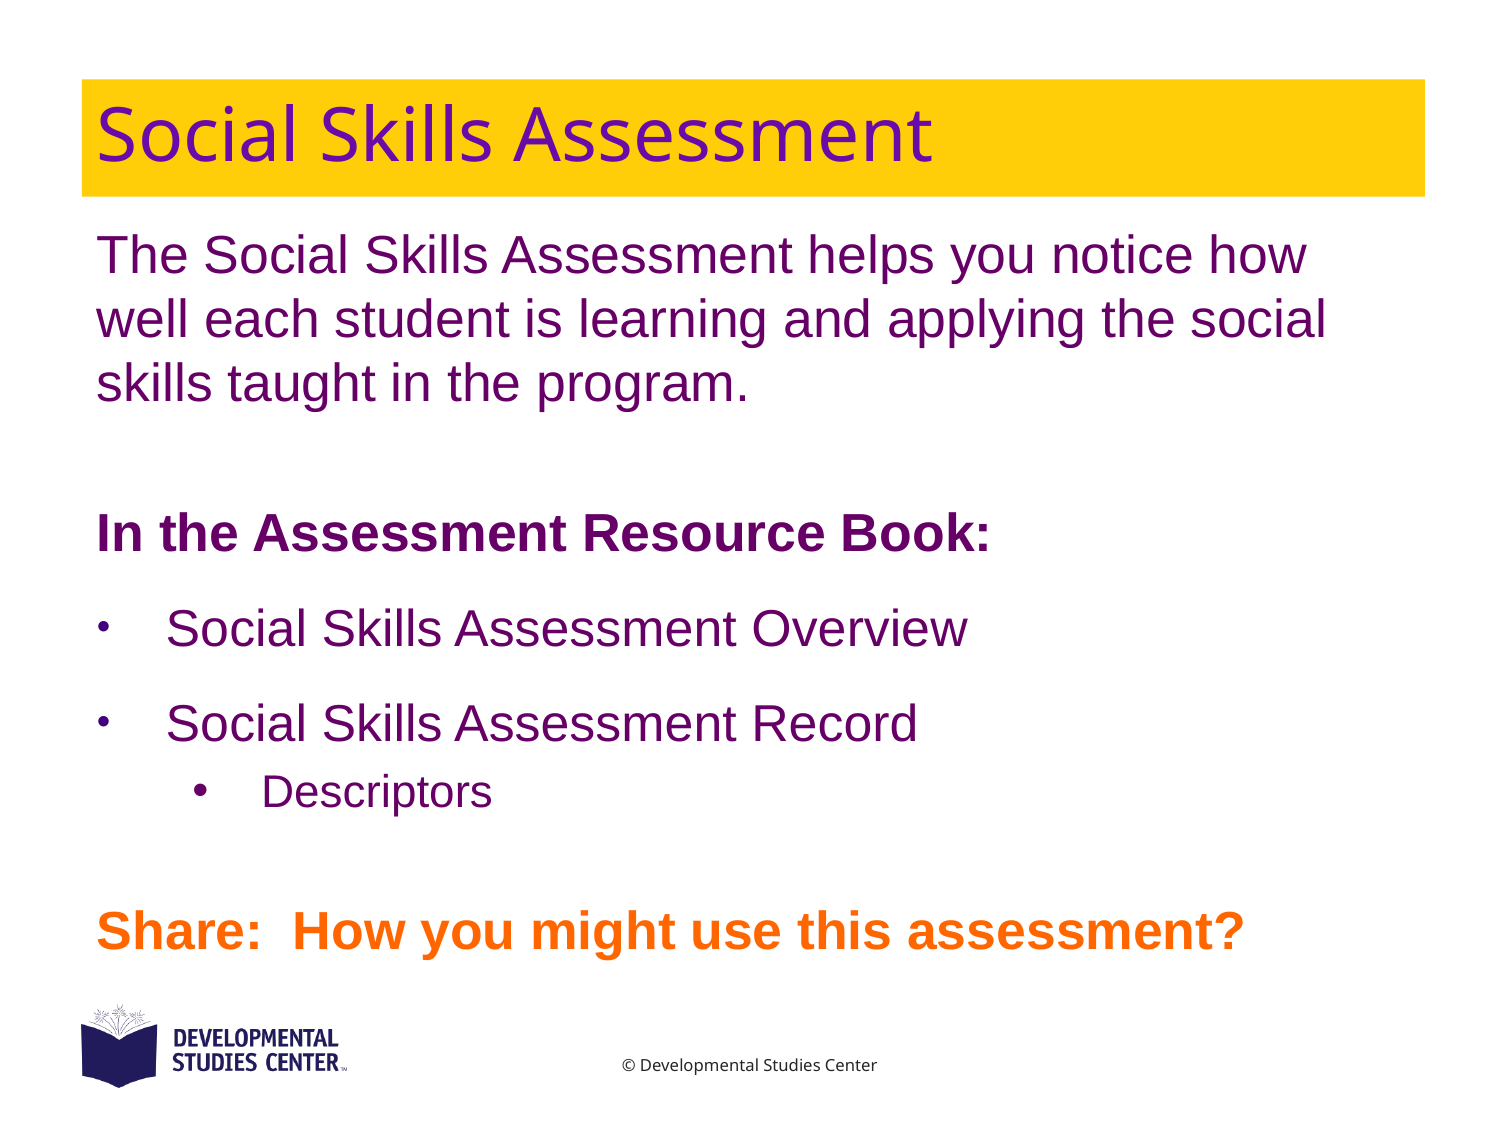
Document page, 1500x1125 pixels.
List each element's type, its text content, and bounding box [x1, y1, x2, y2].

title Social Skills Assessment [81, 79, 1425, 197]
picture [81, 1004, 347, 1088]
list The Social Skills Assessment helps you notice how well each student is learning and applying the social skills taught in the program. In the Assessment Resource Book: Social Skills Assessment Overview Social Skills Assessment Record Descriptors Share: How you might use this assessment? [81, 212, 1425, 975]
